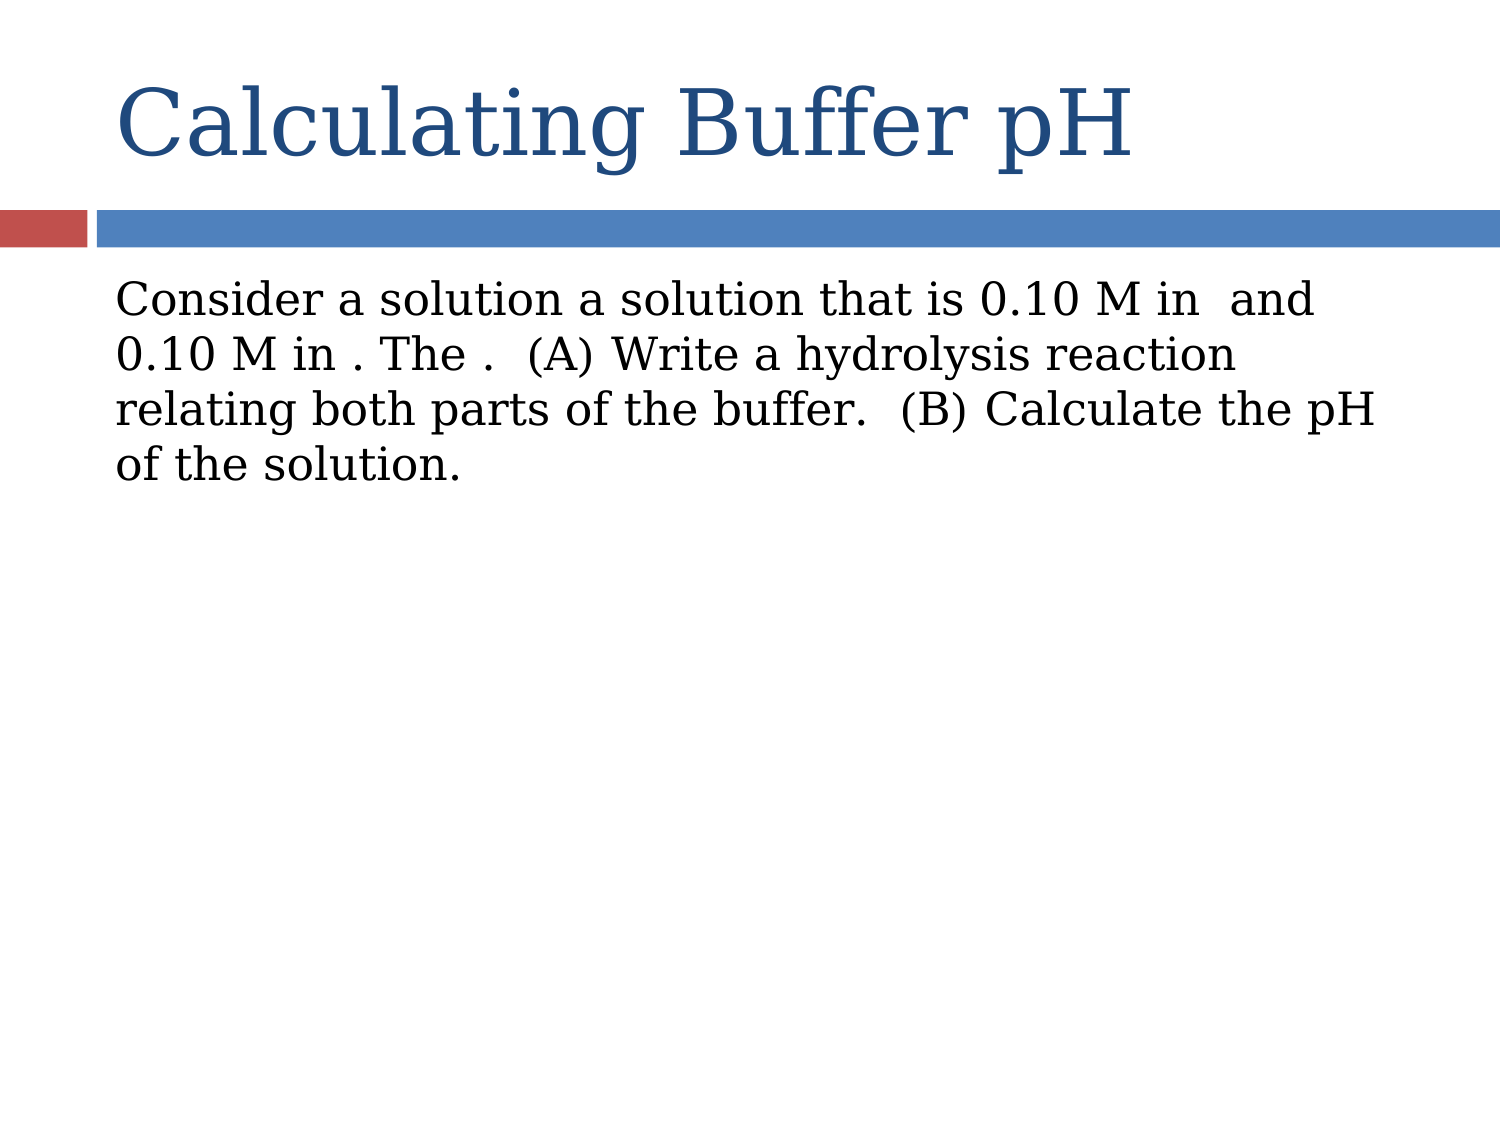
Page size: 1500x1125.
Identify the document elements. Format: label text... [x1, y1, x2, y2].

title Calculating Buffer pH [100, 37, 1438, 200]
